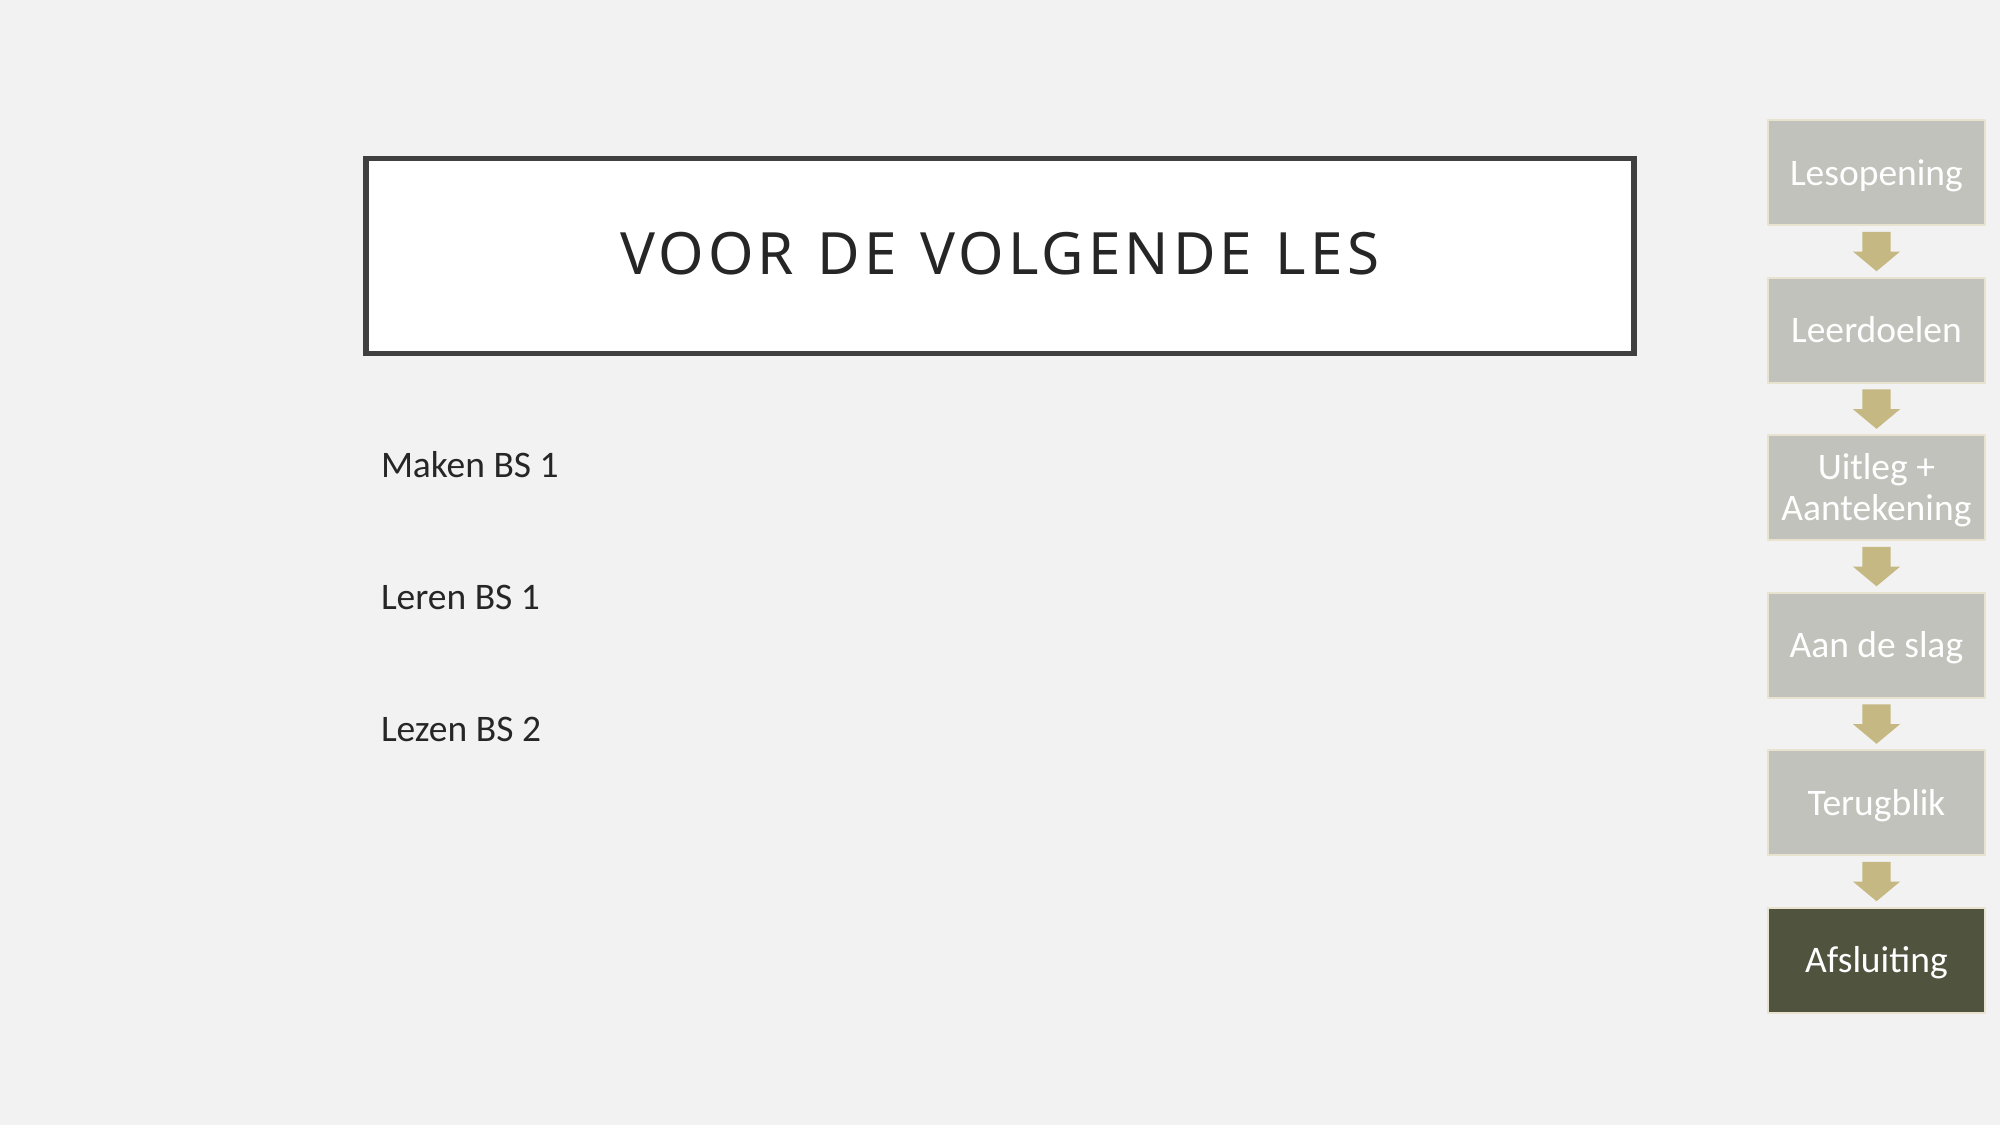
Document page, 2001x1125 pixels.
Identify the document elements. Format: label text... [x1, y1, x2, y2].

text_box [1753, 119, 2000, 1014]
list Maken BS 1 Leren BS 1 Lezen BS 2 [366, 432, 1634, 942]
title Voor de volgende les [363, 156, 1637, 356]
